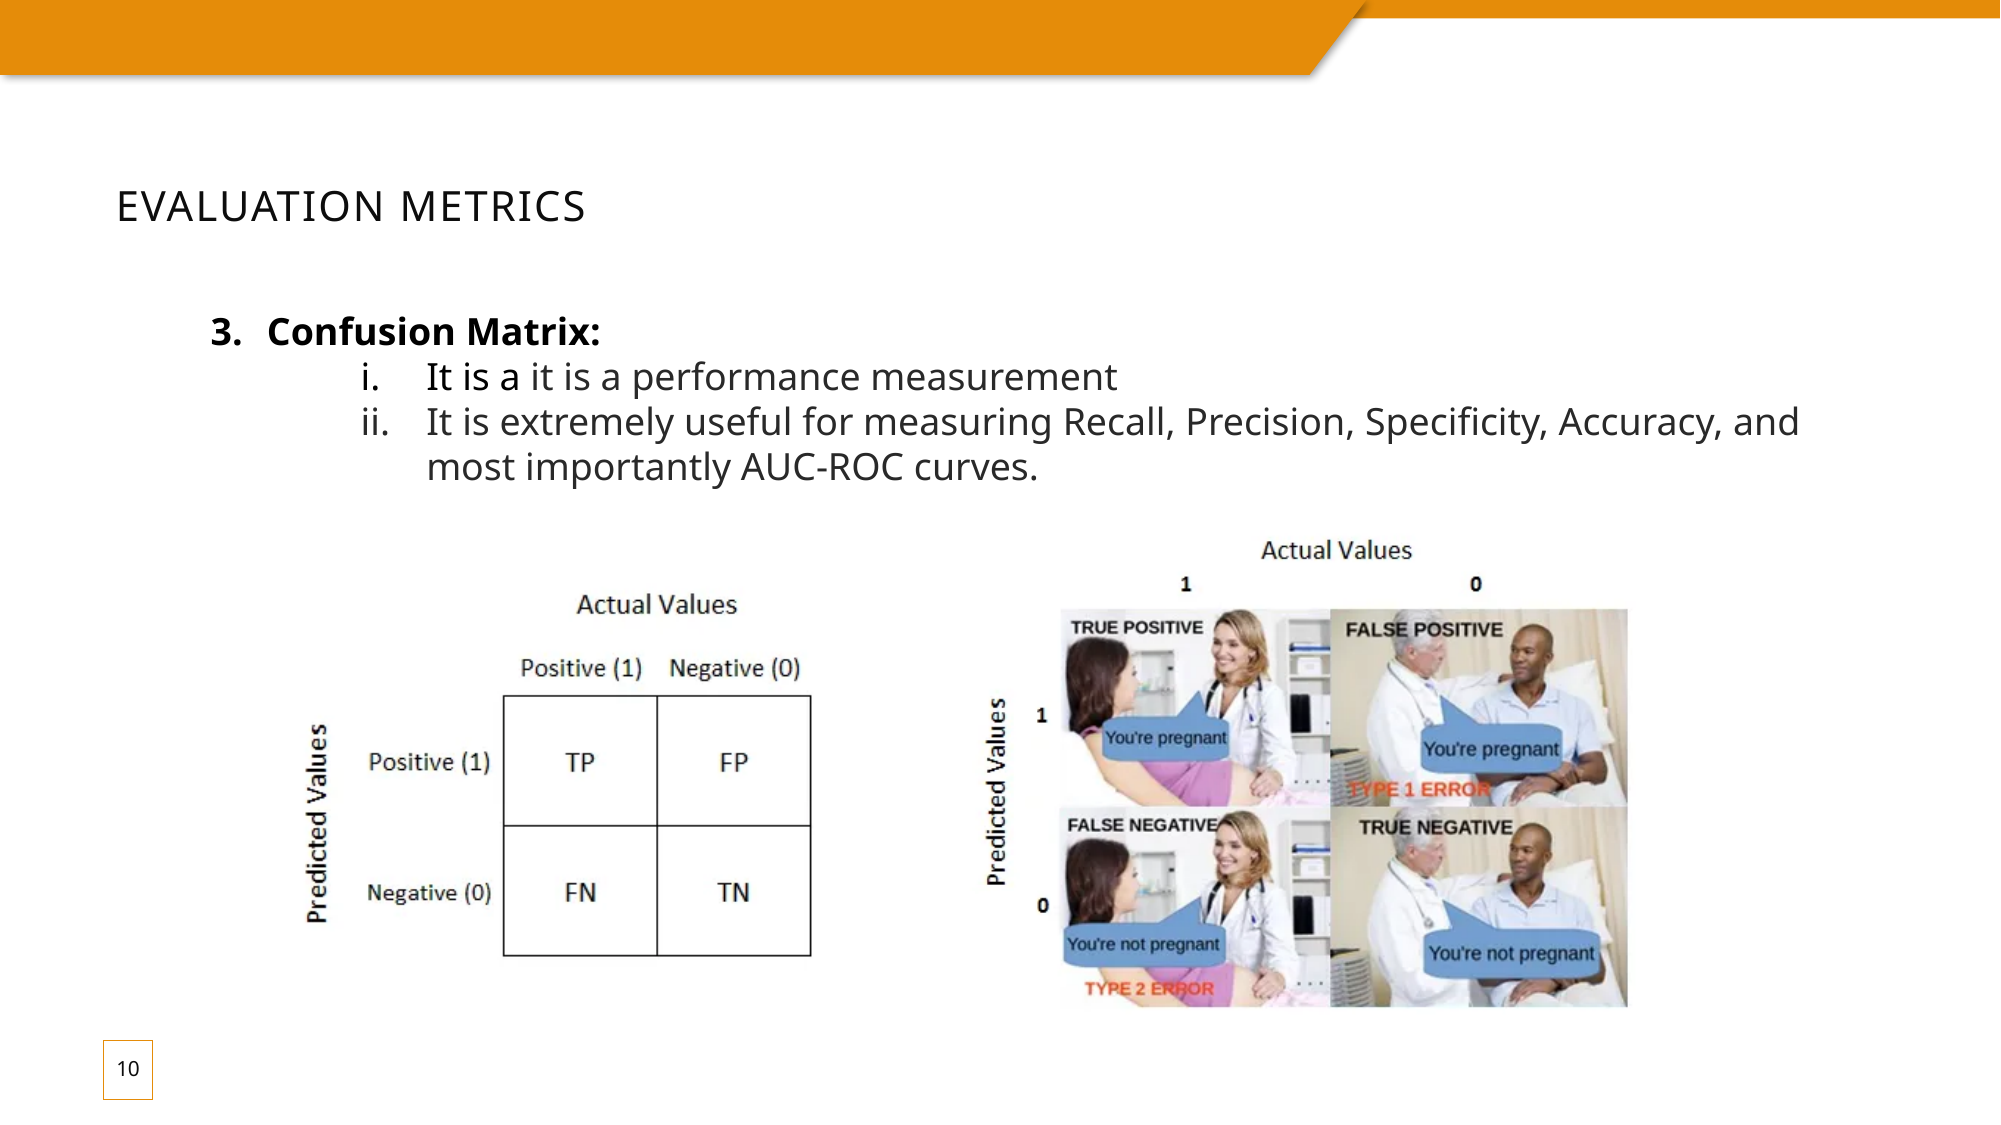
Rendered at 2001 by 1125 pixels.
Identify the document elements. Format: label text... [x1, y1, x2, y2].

slide_number 10 [103, 1040, 153, 1100]
picture [930, 512, 1675, 1025]
picture [283, 563, 843, 974]
text_box Confusion Matrix: It is a it is a performance measurement It is extremely useful for measuring Recall, Precision, Specificity, Accuracy, and most importantly AUC-ROC curves. [195, 300, 1874, 901]
title Evaluation metrics [100, 172, 1874, 289]
